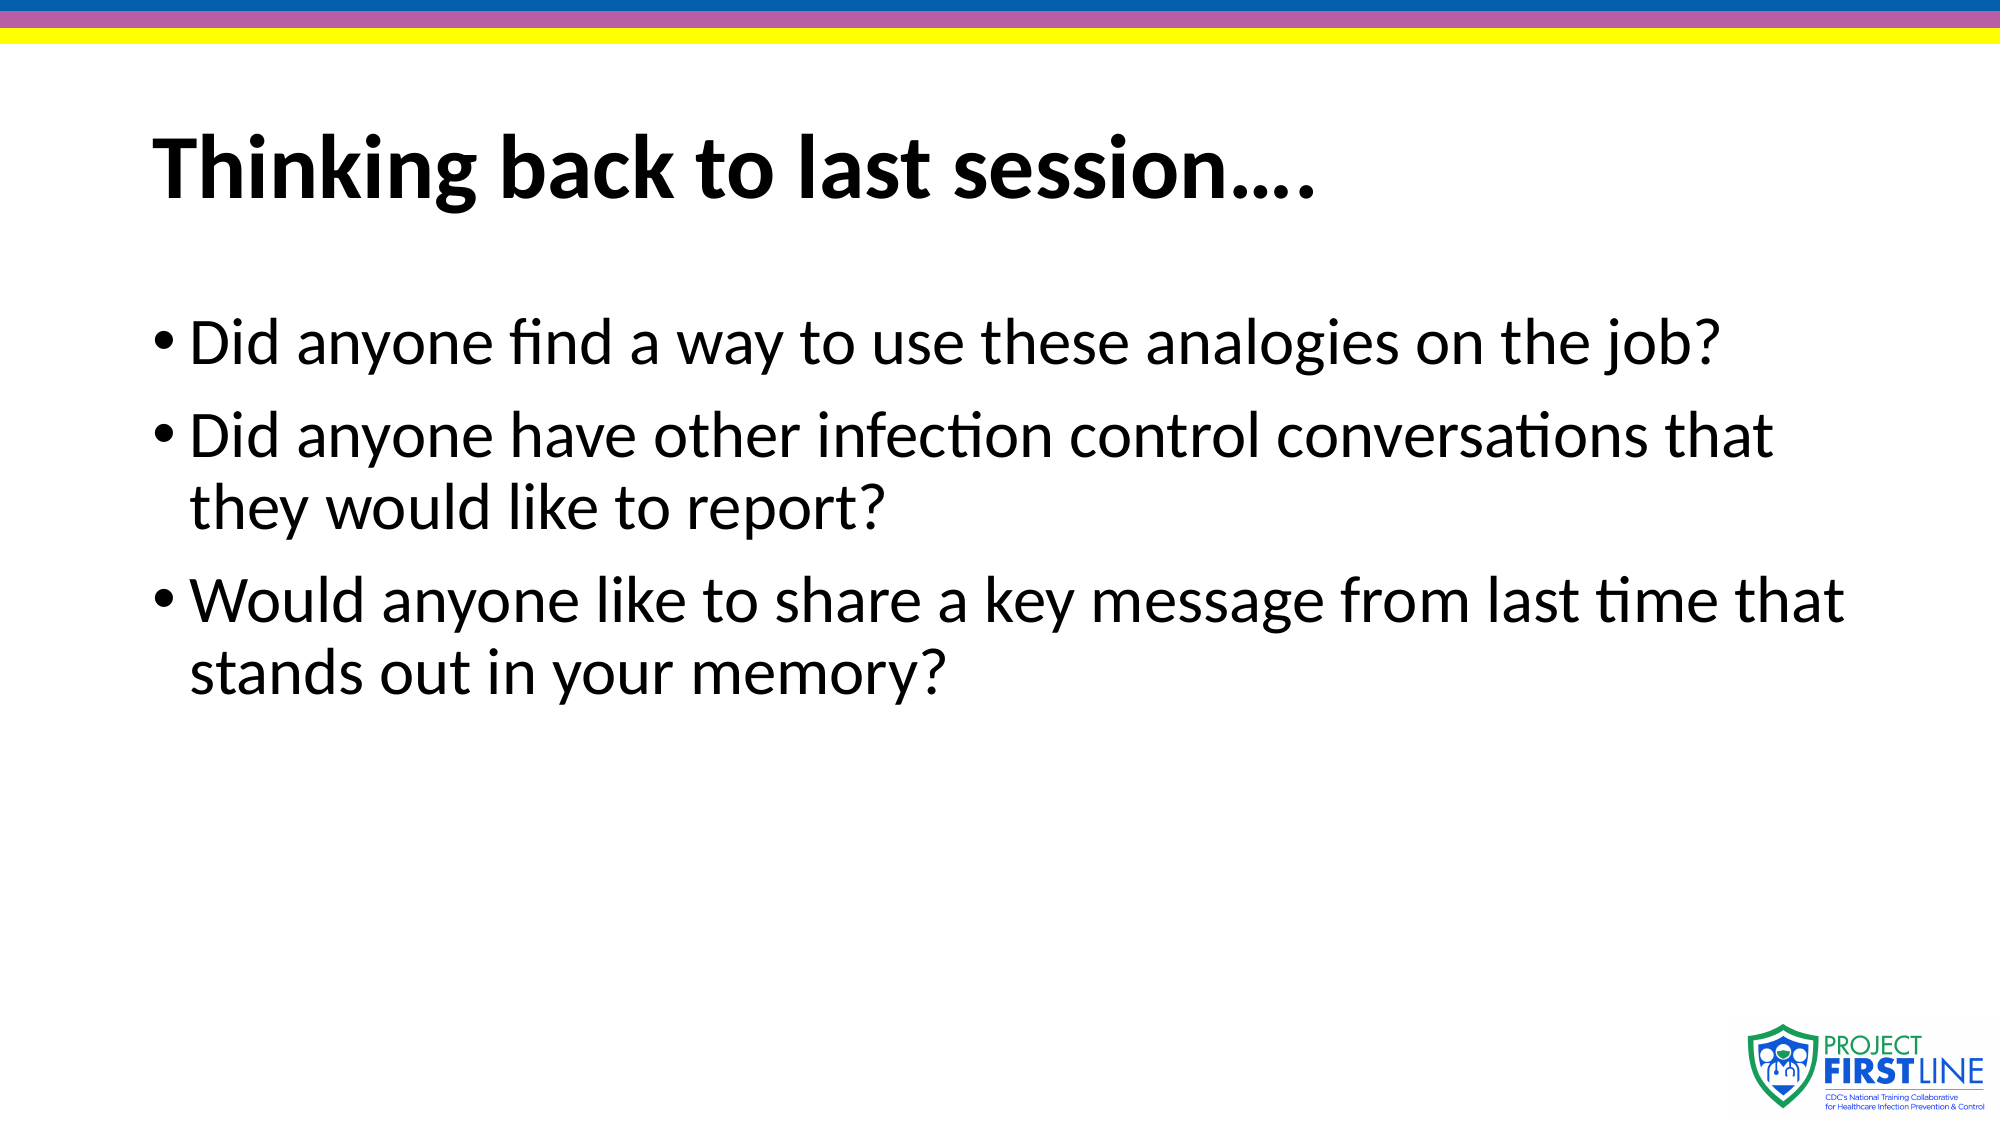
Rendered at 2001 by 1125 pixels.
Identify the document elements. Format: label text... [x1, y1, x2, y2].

text_box [0, 0, 2000, 11]
title Thinking back to last session…. [137, 59, 1863, 278]
text_box [0, 28, 2000, 44]
picture [1731, 1016, 2000, 1117]
list Did anyone find a way to use these analogies on the job? Did anyone have other infection control conversations that they would like to report? Would anyone like to share a key message from last time that stands out in your memory? [137, 299, 1863, 1014]
text_box [0, 11, 2000, 28]
